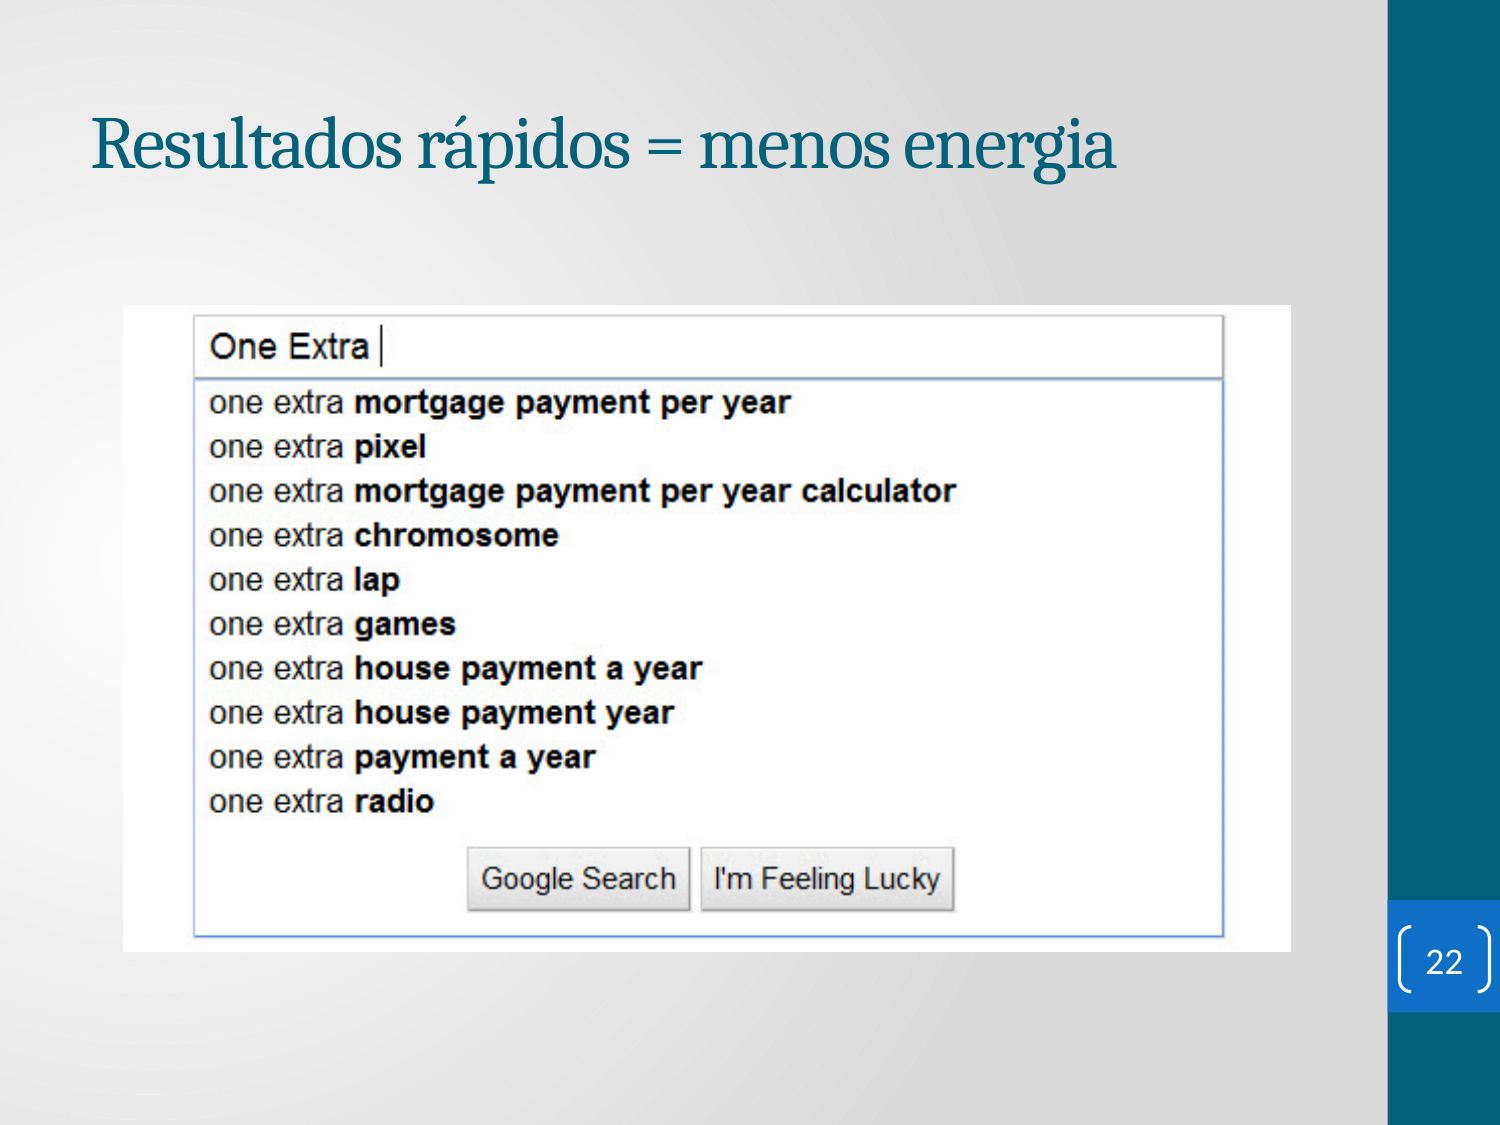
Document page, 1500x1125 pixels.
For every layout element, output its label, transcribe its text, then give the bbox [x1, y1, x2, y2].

slide_number 22 [1397, 925, 1492, 994]
picture [123, 305, 1292, 952]
title Resultados rápidos = menos energia [75, 45, 1325, 233]
